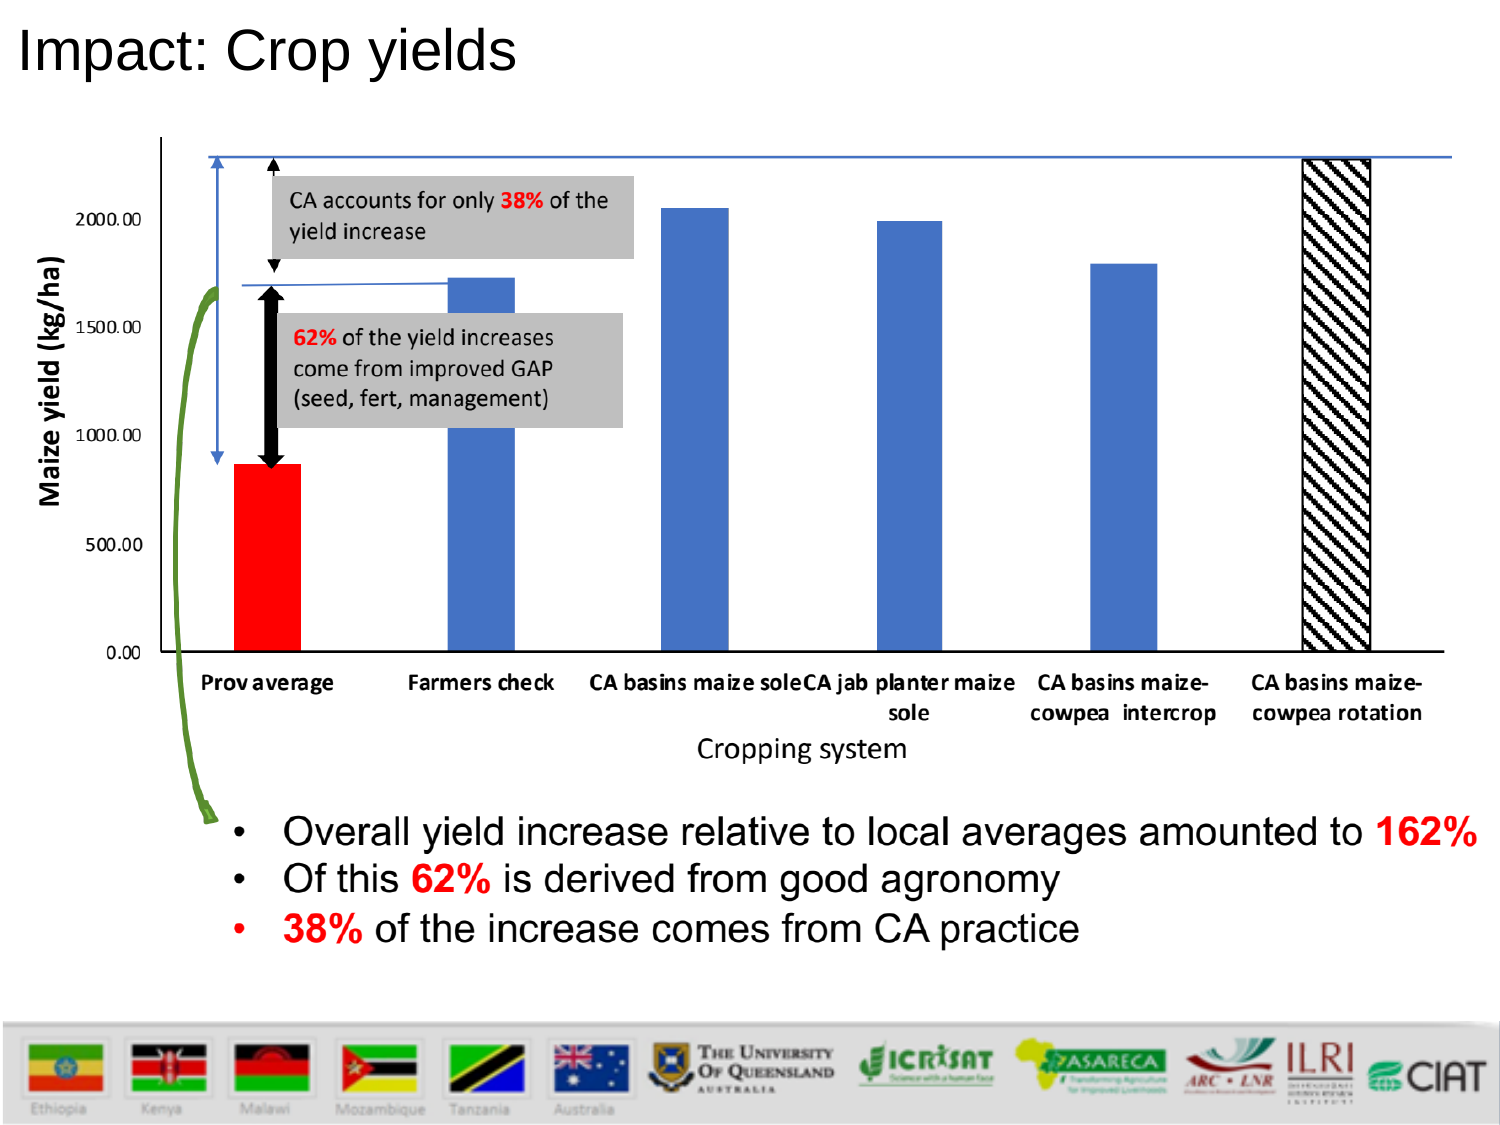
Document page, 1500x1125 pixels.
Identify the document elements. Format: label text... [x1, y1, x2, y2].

text_box Impact: Crop yields [3, 4, 533, 90]
picture [0, 136, 1481, 965]
picture [2, 1021, 1500, 1125]
